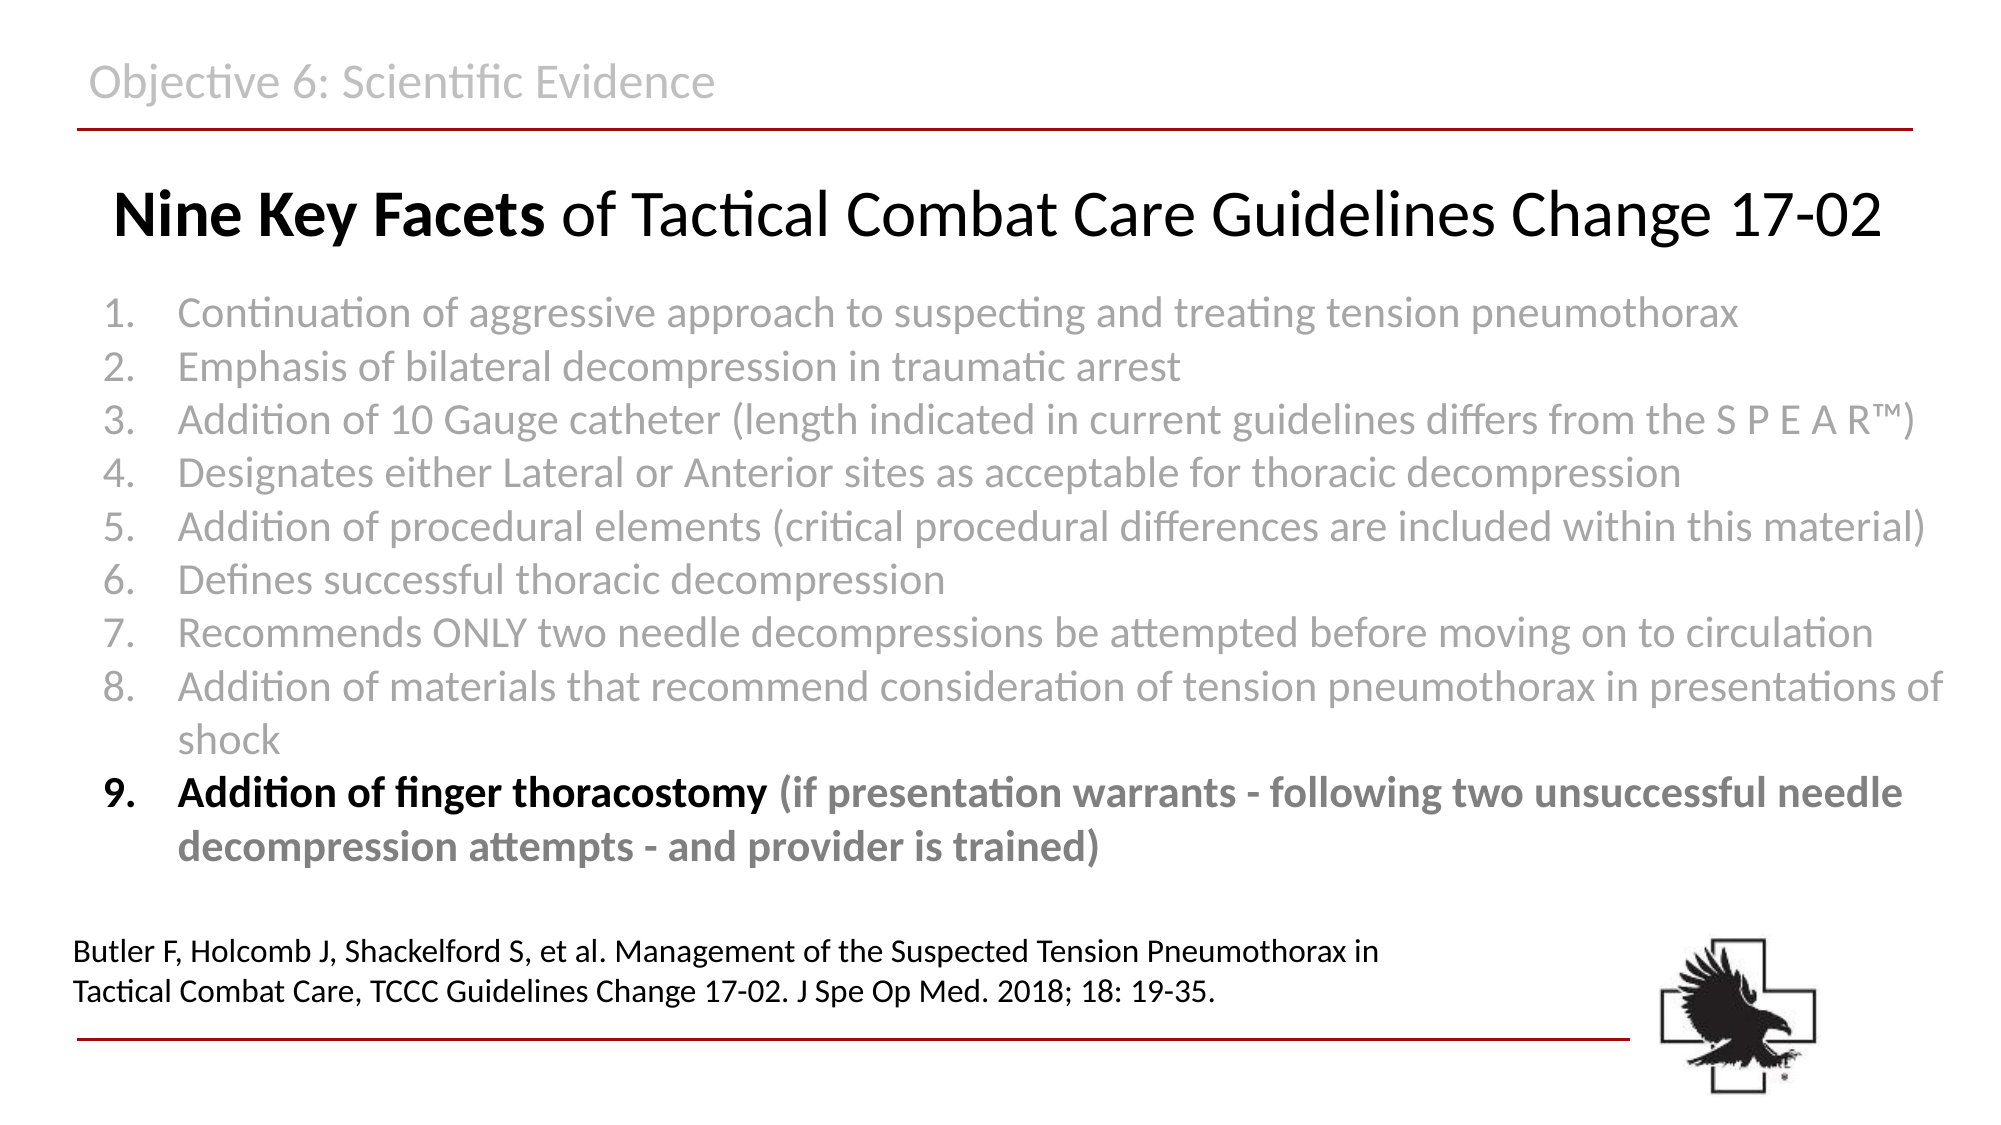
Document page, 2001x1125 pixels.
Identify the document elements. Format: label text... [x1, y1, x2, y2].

text_box Objective 6: Scientific Evidence [73, 40, 774, 116]
text_box Nine Key Facets of Tactical Combat Care Guidelines Change 17-02 Continuation of aggressive approach to suspecting and treating tension pneumothorax Emphasis of bilateral decompression in traumatic arrest Addition of 10 Gauge catheter (length indicated in current guidelines differs from the S P E A R™) Designates either Lateral or Anterior sites as acceptable for thoracic decompression Addition of procedural elements (critical procedural differences are included within this material) Defines successful thoracic decompression Recommends ONLY two needle decompressions be attempted before moving on to circulation Addition of materials that recommend consideration of tension pneumothorax in presentations of shock Addition of finger thoracostomy (if presentation warrants - following two unsuccessful needle decompression attempts - and provider is trained) [87, 162, 1971, 878]
picture [1658, 934, 1821, 1098]
text_box Butler F, Holcomb J, Shackelford S, et al. Management of the Suspected Tension Pneumothorax in Tactical Combat Care, TCCC Guidelines Change 17-02. J Spe Op Med. 2018; 18: 19-35. [58, 922, 1403, 1017]
